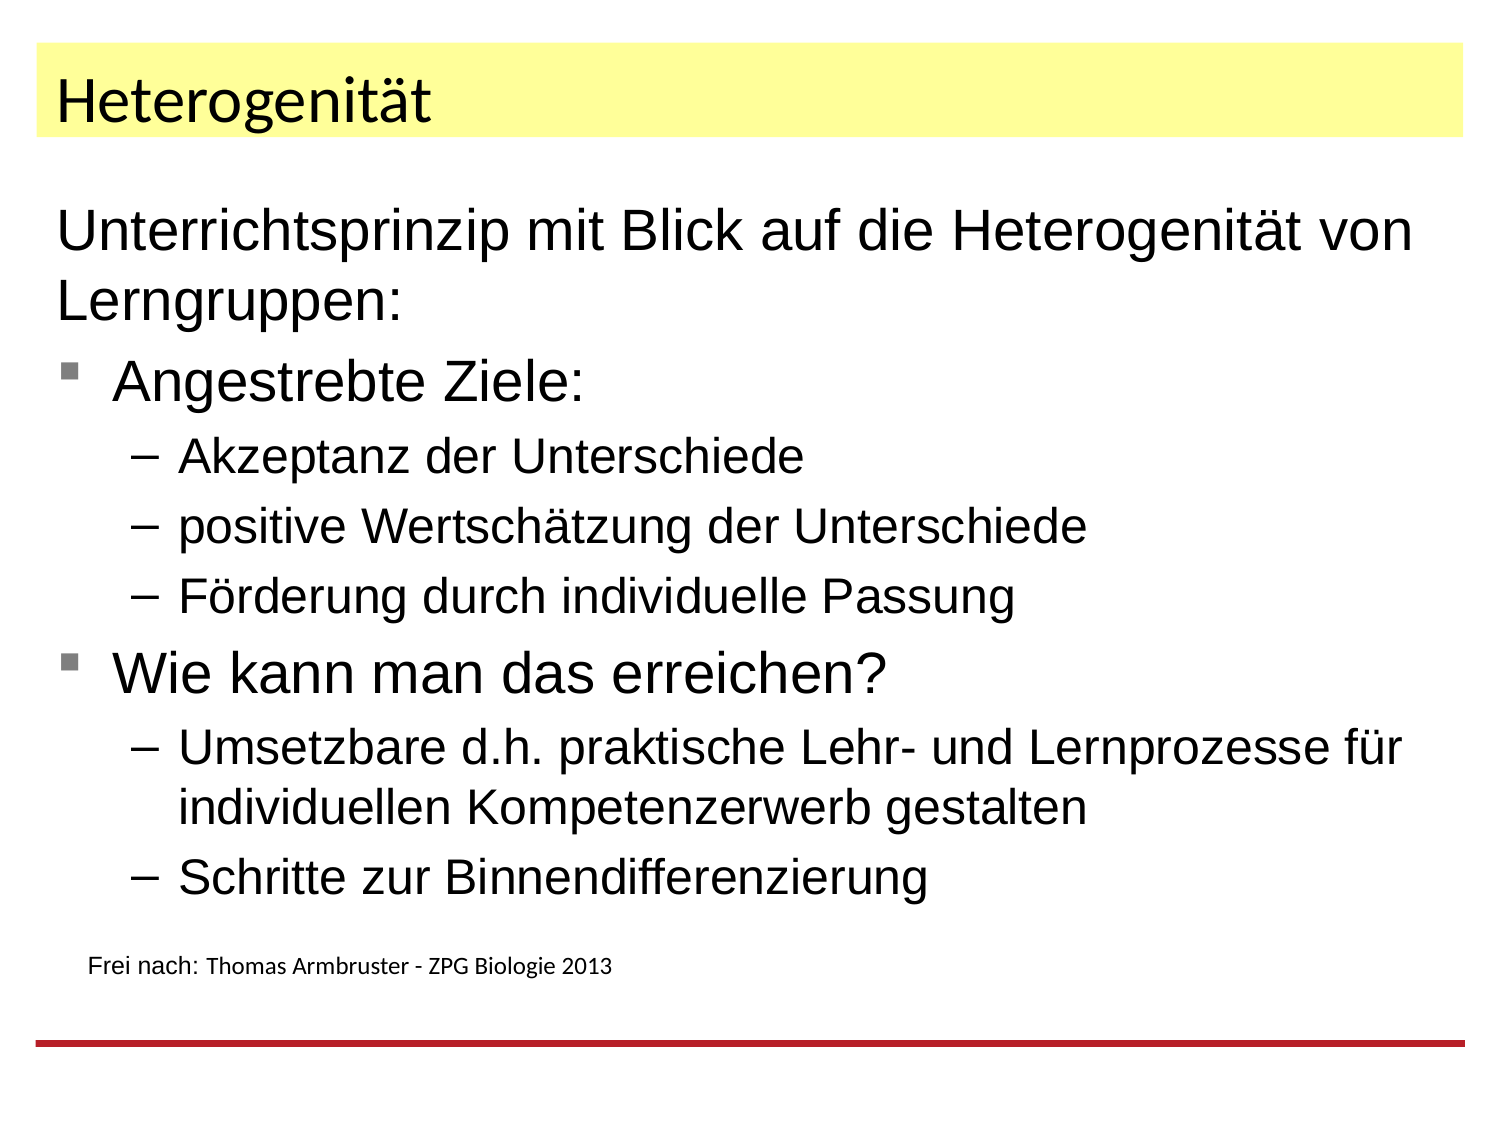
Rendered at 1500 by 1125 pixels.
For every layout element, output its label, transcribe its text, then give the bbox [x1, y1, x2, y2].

title Heterogenität [41, 42, 1459, 149]
text_box Frei nach: Thomas Armbruster - ZPG Biologie 2013 [72, 942, 1128, 987]
list Unterrichtsprinzip mit Blick auf die Heterogenität von Lerngruppen: Angestrebte Ziele: Akzeptanz der Unterschiede positive Wertschätzung der Unterschiede Förderung durch individuelle Passung Wie kann man das erreichen? Umsetzbare d.h. praktische Lehr- und Lernprozesse für individuellen Kompetenzerwerb gestalten Schritte zur Binnendifferenzierung [41, 184, 1459, 917]
